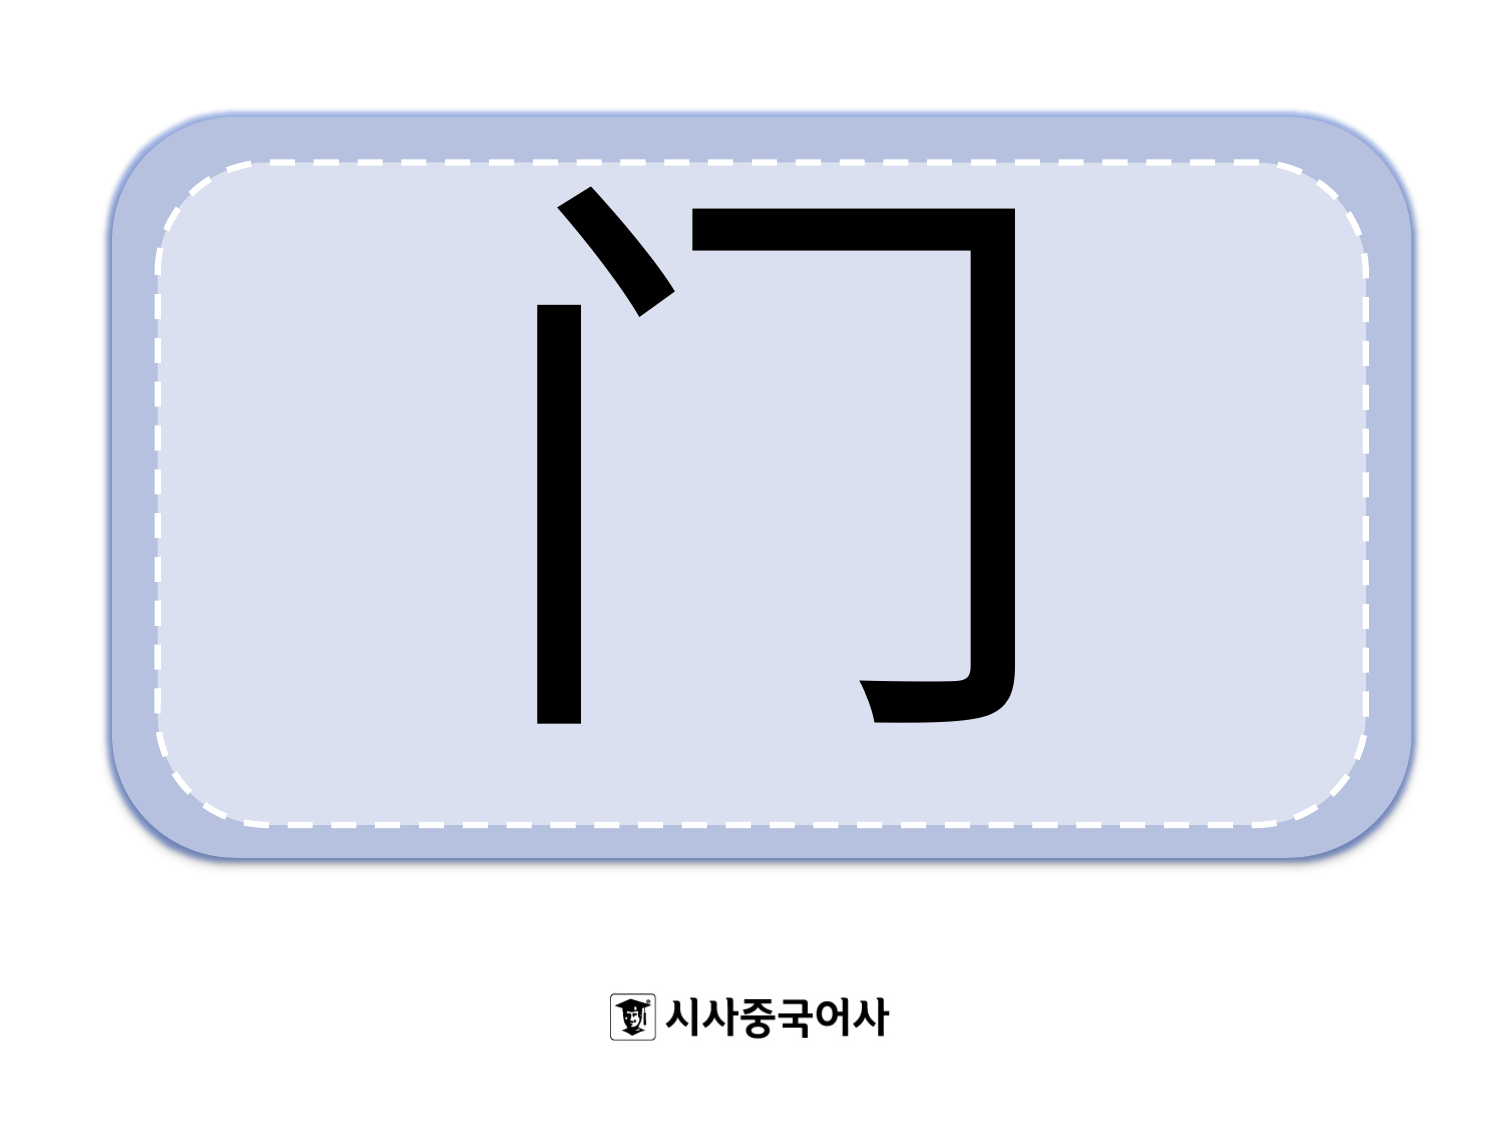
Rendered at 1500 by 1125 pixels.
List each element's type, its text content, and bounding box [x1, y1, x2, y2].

picture [602, 987, 898, 1047]
text_box 门 [171, 112, 1380, 776]
text_box [162, 160, 1371, 824]
